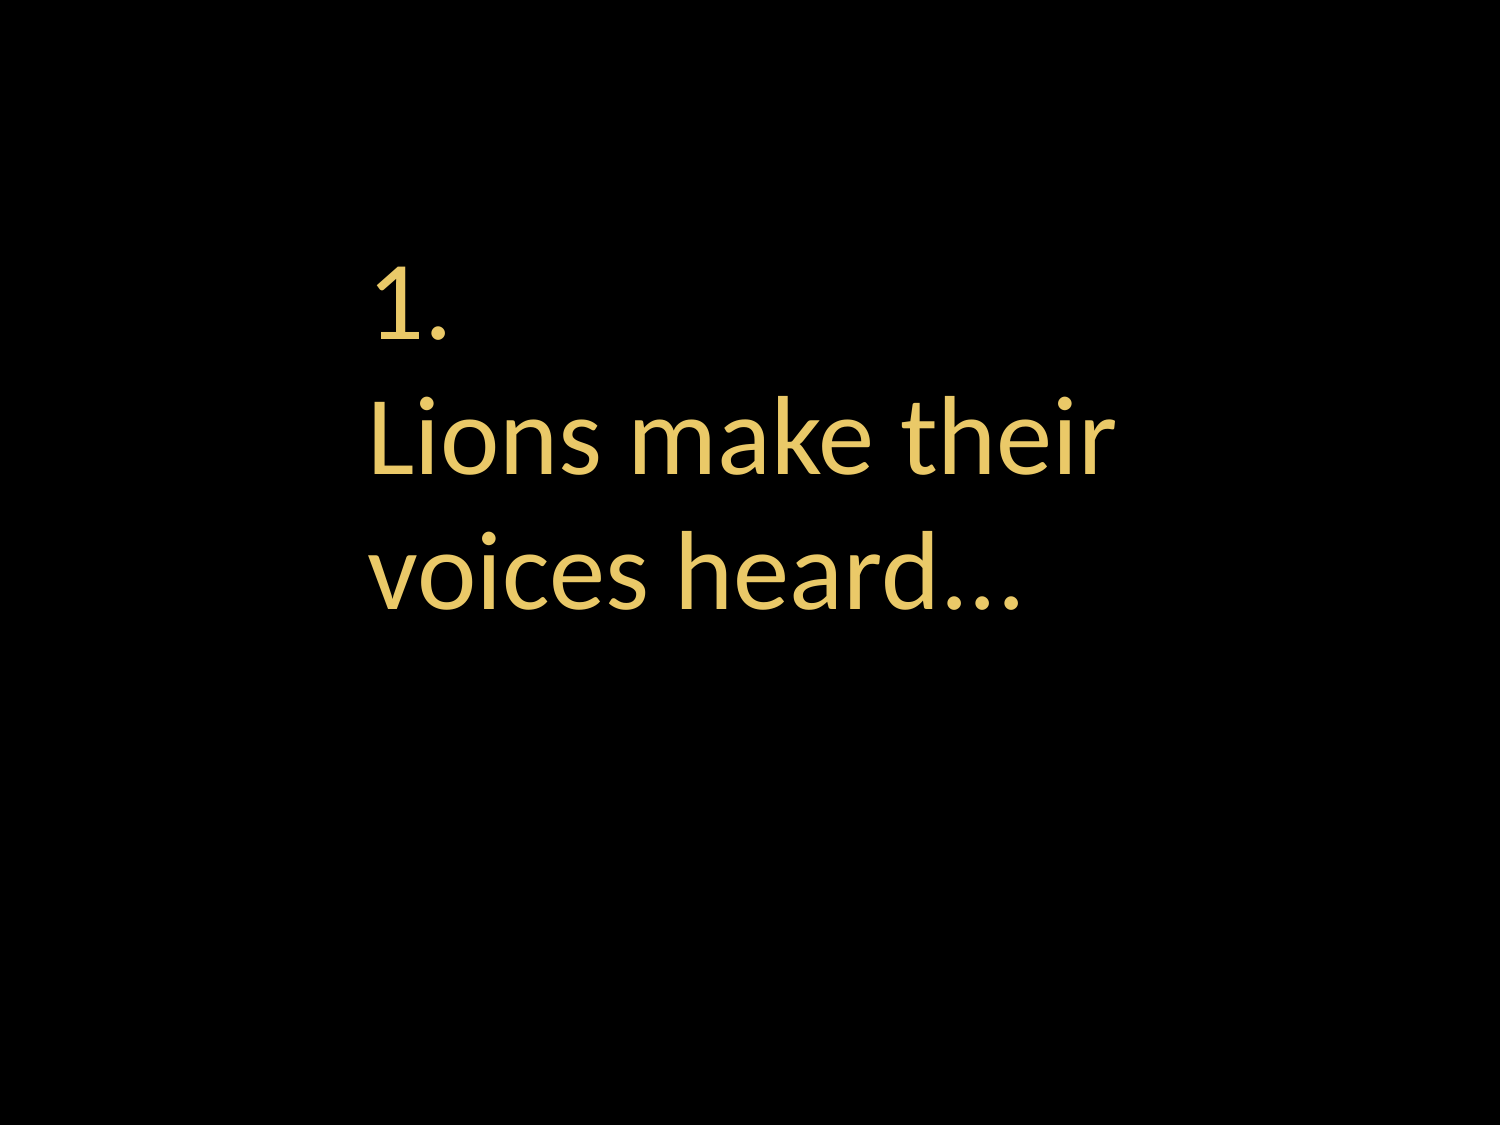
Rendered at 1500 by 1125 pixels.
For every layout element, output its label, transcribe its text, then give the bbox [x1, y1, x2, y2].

text_box 1. Lions make their voices heard... [352, 219, 1164, 640]
